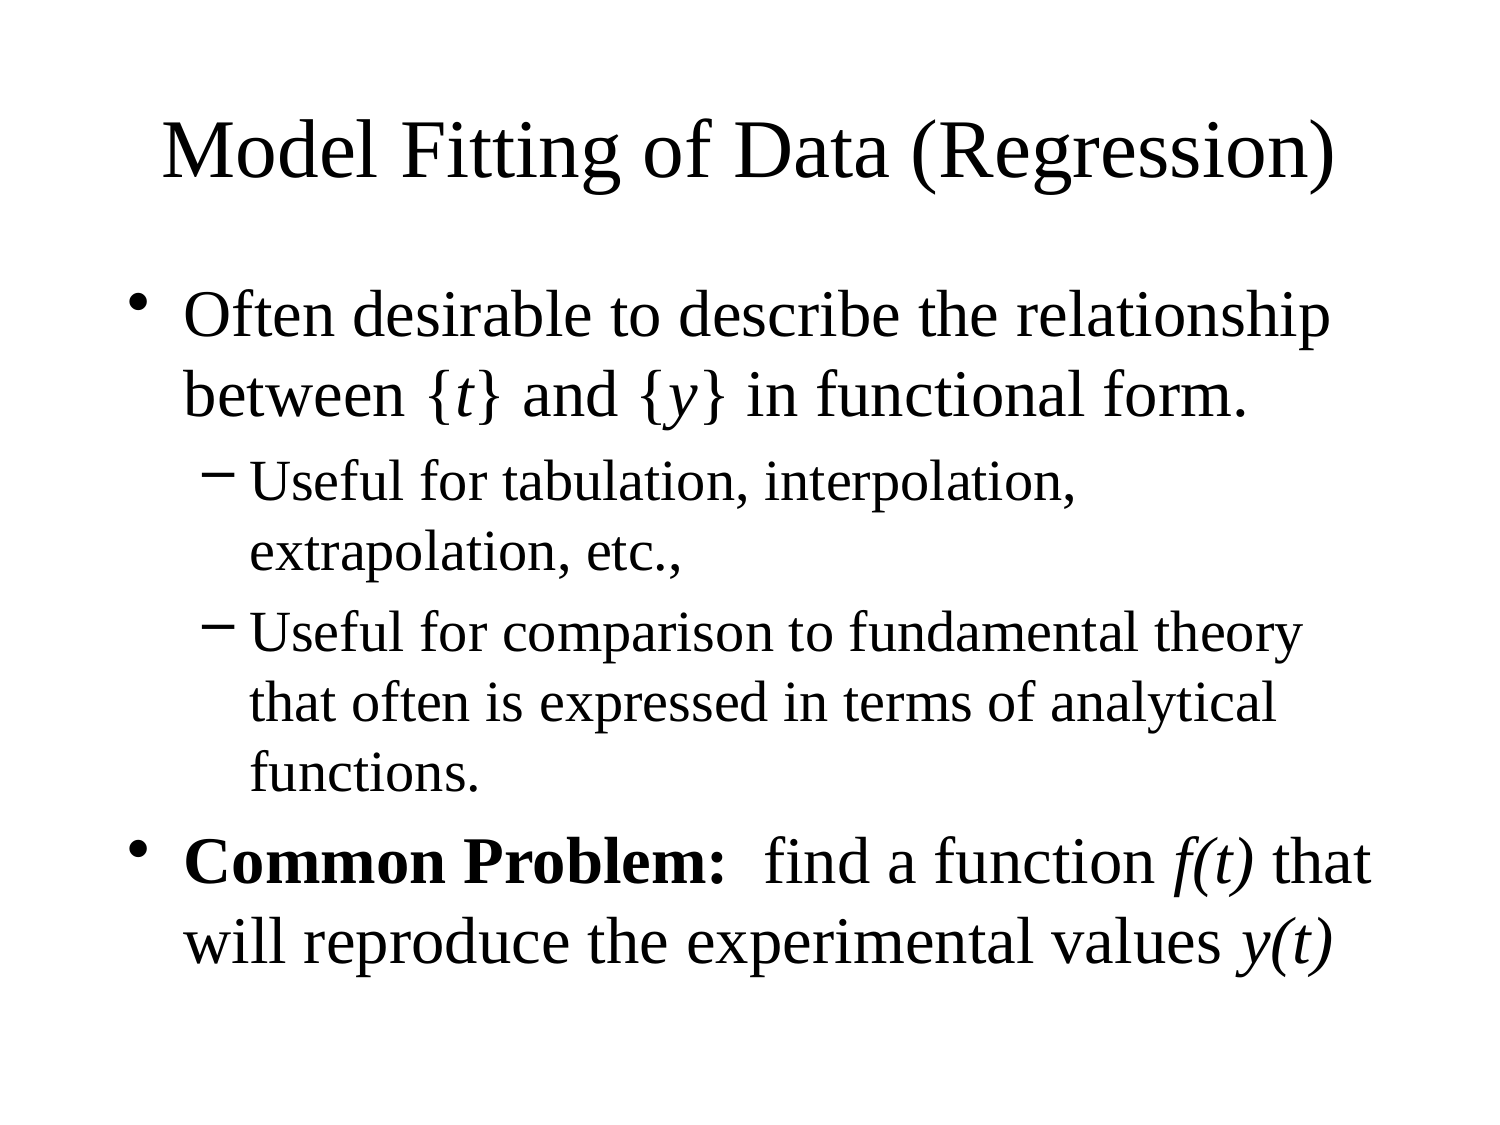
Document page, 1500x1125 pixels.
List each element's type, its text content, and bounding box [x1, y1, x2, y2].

list Often desirable to describe the relationship between {t} and {y} in functional form. Useful for tabulation, interpolation, extrapolation, etc., Useful for comparison to fundamental theory that often is expressed in terms of analytical functions. Common Problem: find a function f(t) that will reproduce the experimental values y(t) [112, 262, 1388, 1001]
title Model Fitting of Data (Regression) [112, 62, 1388, 226]
